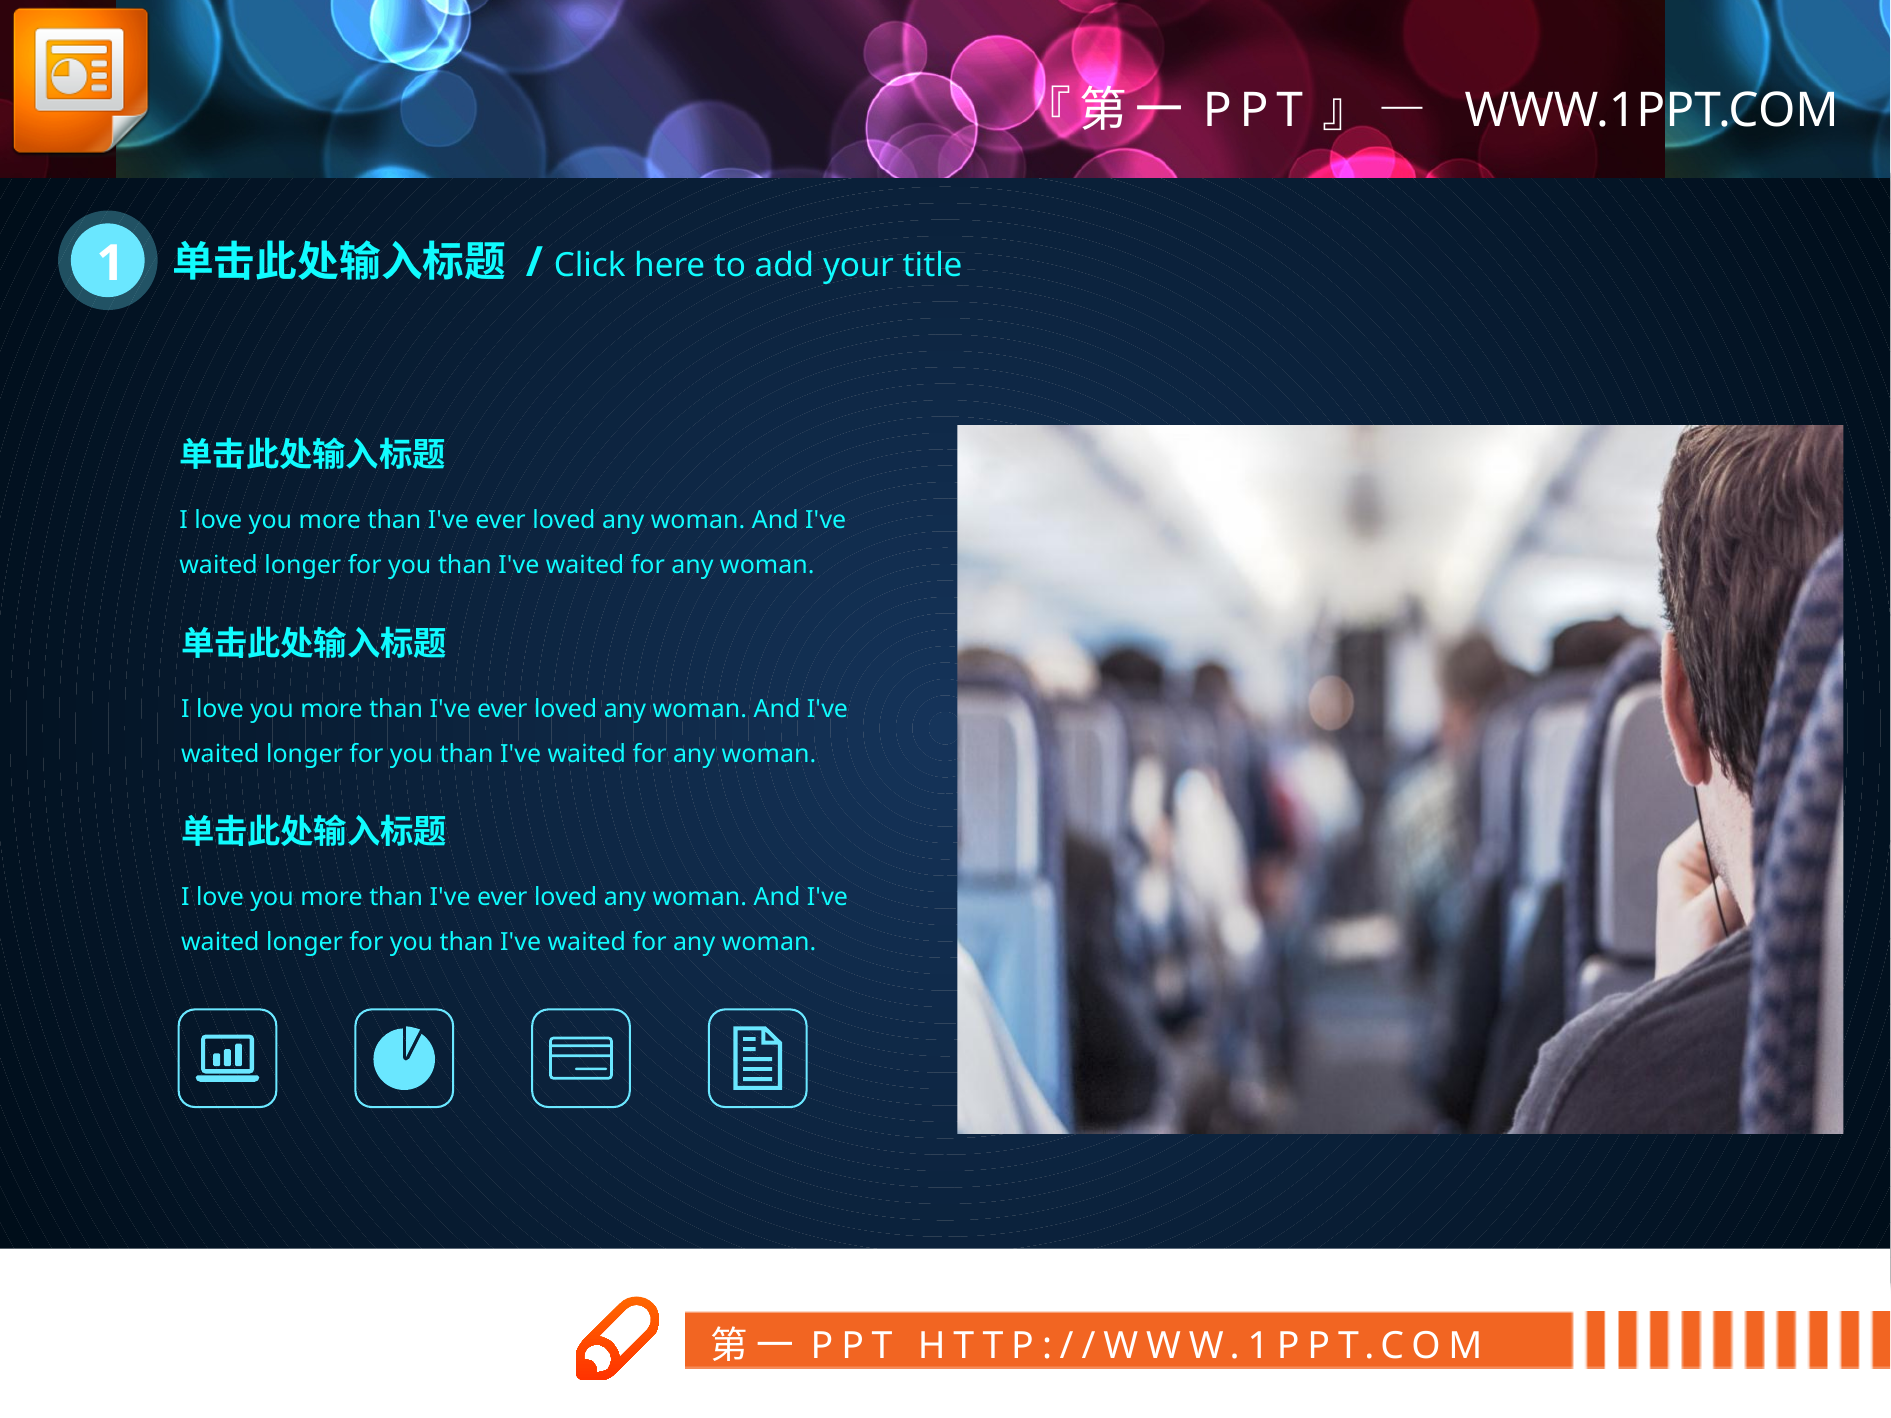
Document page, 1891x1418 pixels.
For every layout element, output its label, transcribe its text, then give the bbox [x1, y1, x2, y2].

text_box I love you more than I've ever loved any woman. And I've waited longer for you than I've waited for any woman. [166, 670, 900, 775]
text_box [178, 1009, 277, 1108]
text_box 单击此处输入标题 [166, 614, 607, 670]
text_box 单击此处输入标题 [164, 425, 605, 481]
text_box [957, 425, 1844, 1134]
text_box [355, 1009, 454, 1108]
text_box 单击此处输入标题 [166, 803, 607, 858]
text_box I love you more than I've ever loved any woman. And I've waited longer for you than I've waited for any woman. [164, 481, 898, 586]
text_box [57, 210, 158, 311]
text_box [708, 1009, 807, 1108]
text_box 单击此处输入标题 / Click here to add your title [162, 227, 1017, 293]
picture [685, 1311, 1891, 1369]
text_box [531, 1009, 631, 1108]
picture [0, 0, 1891, 178]
text_box I love you more than I've ever loved any woman. And I've waited longer for you than I've waited for any woman. [166, 858, 900, 964]
